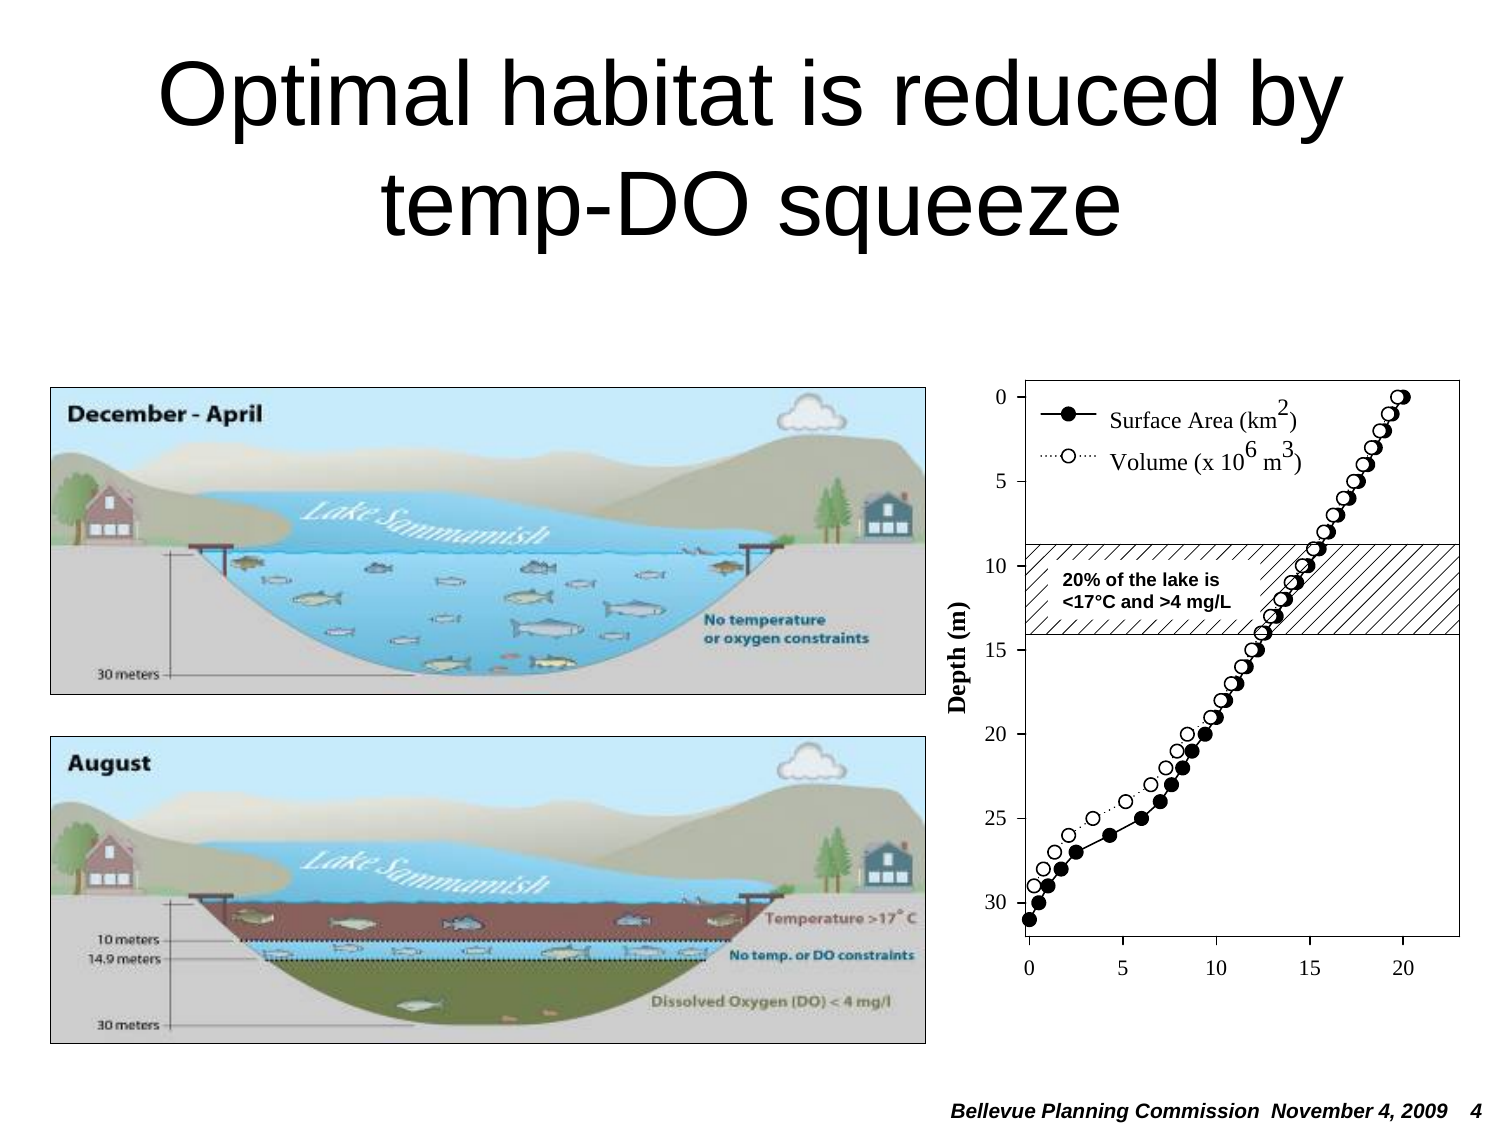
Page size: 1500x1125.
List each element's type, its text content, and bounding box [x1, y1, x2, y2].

text_box Optimal habitat is reduced by temp-DO squeeze [60, 26, 1444, 262]
picture [49, 736, 926, 1044]
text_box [937, 322, 1491, 999]
picture [49, 387, 926, 694]
